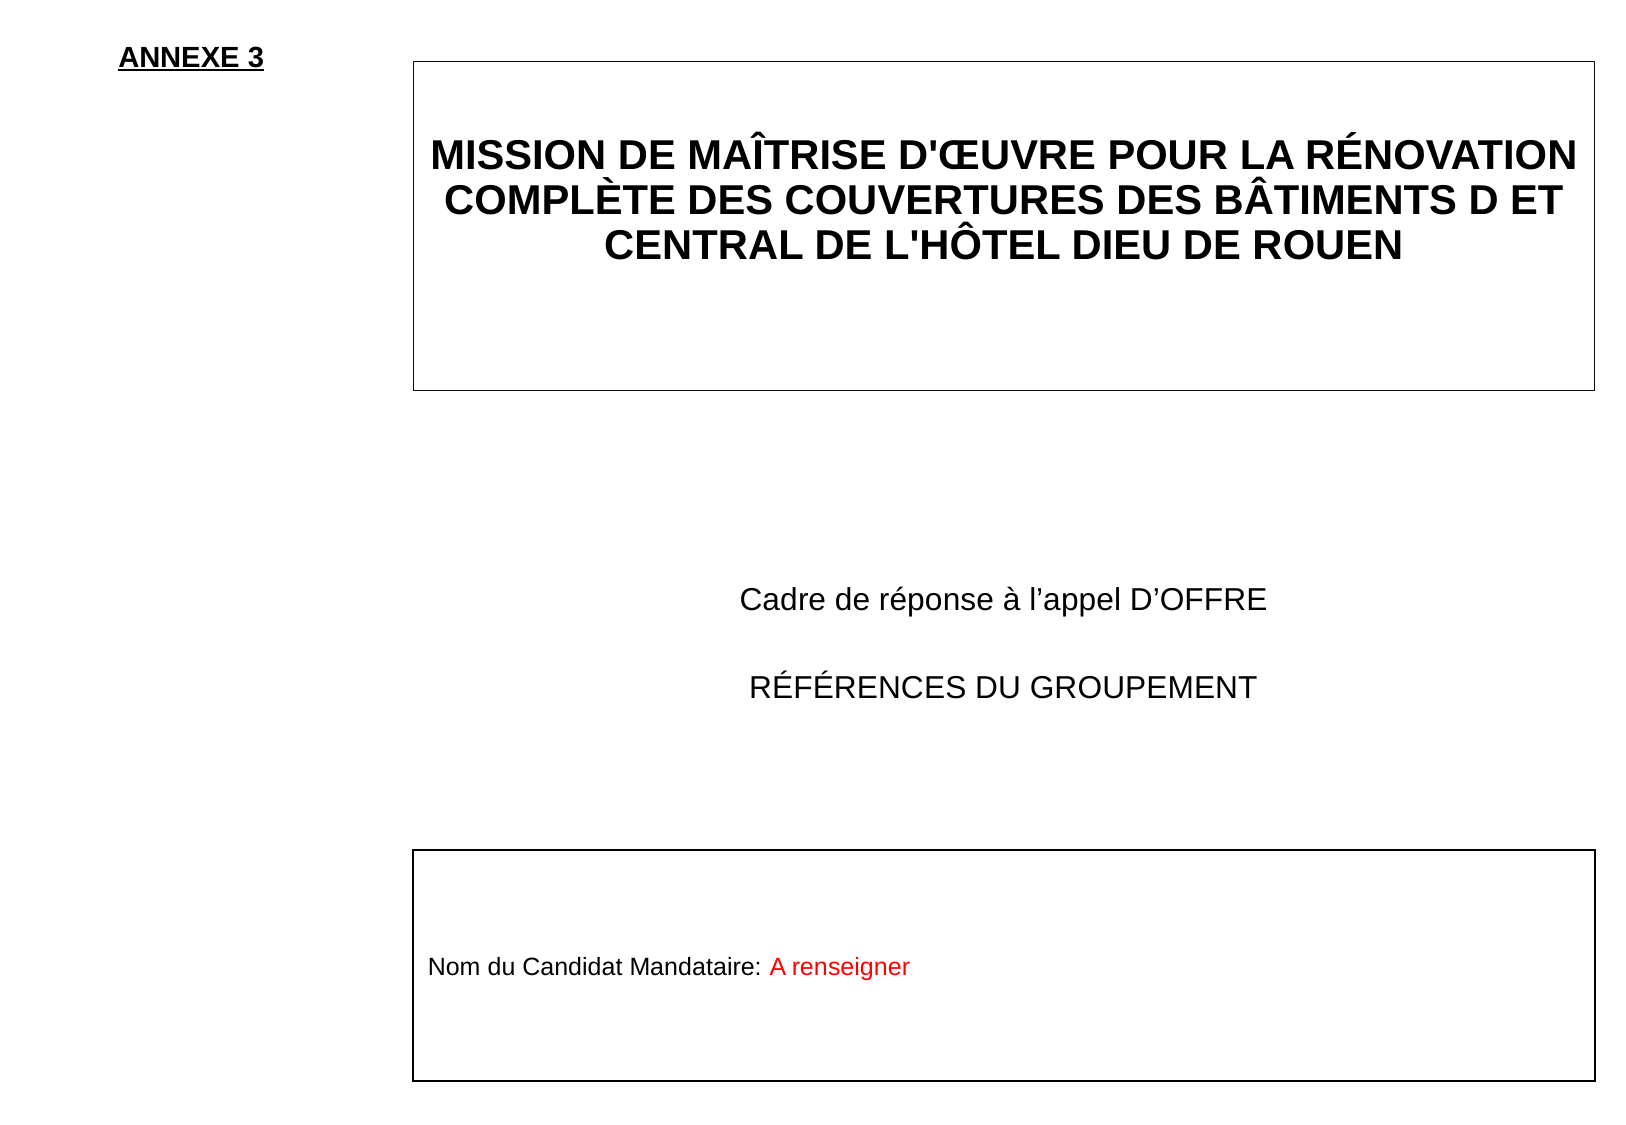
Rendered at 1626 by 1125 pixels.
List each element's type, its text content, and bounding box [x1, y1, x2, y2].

title Mission de maîtrise d'œuvre pour la rénovation complète des couvertures des bâtiments D et Central de l'Hôtel Dieu de Rouen [413, 61, 1595, 391]
text_box ANNEXE 3 [103, 30, 435, 81]
subtitle Cadre de réponse à l’appel D’OFFRE RÉFÉRENCES DU GROUPEMENT [481, 527, 1527, 713]
text_box Nom du Candidat Mandataire: A renseigner [412, 849, 1596, 1082]
